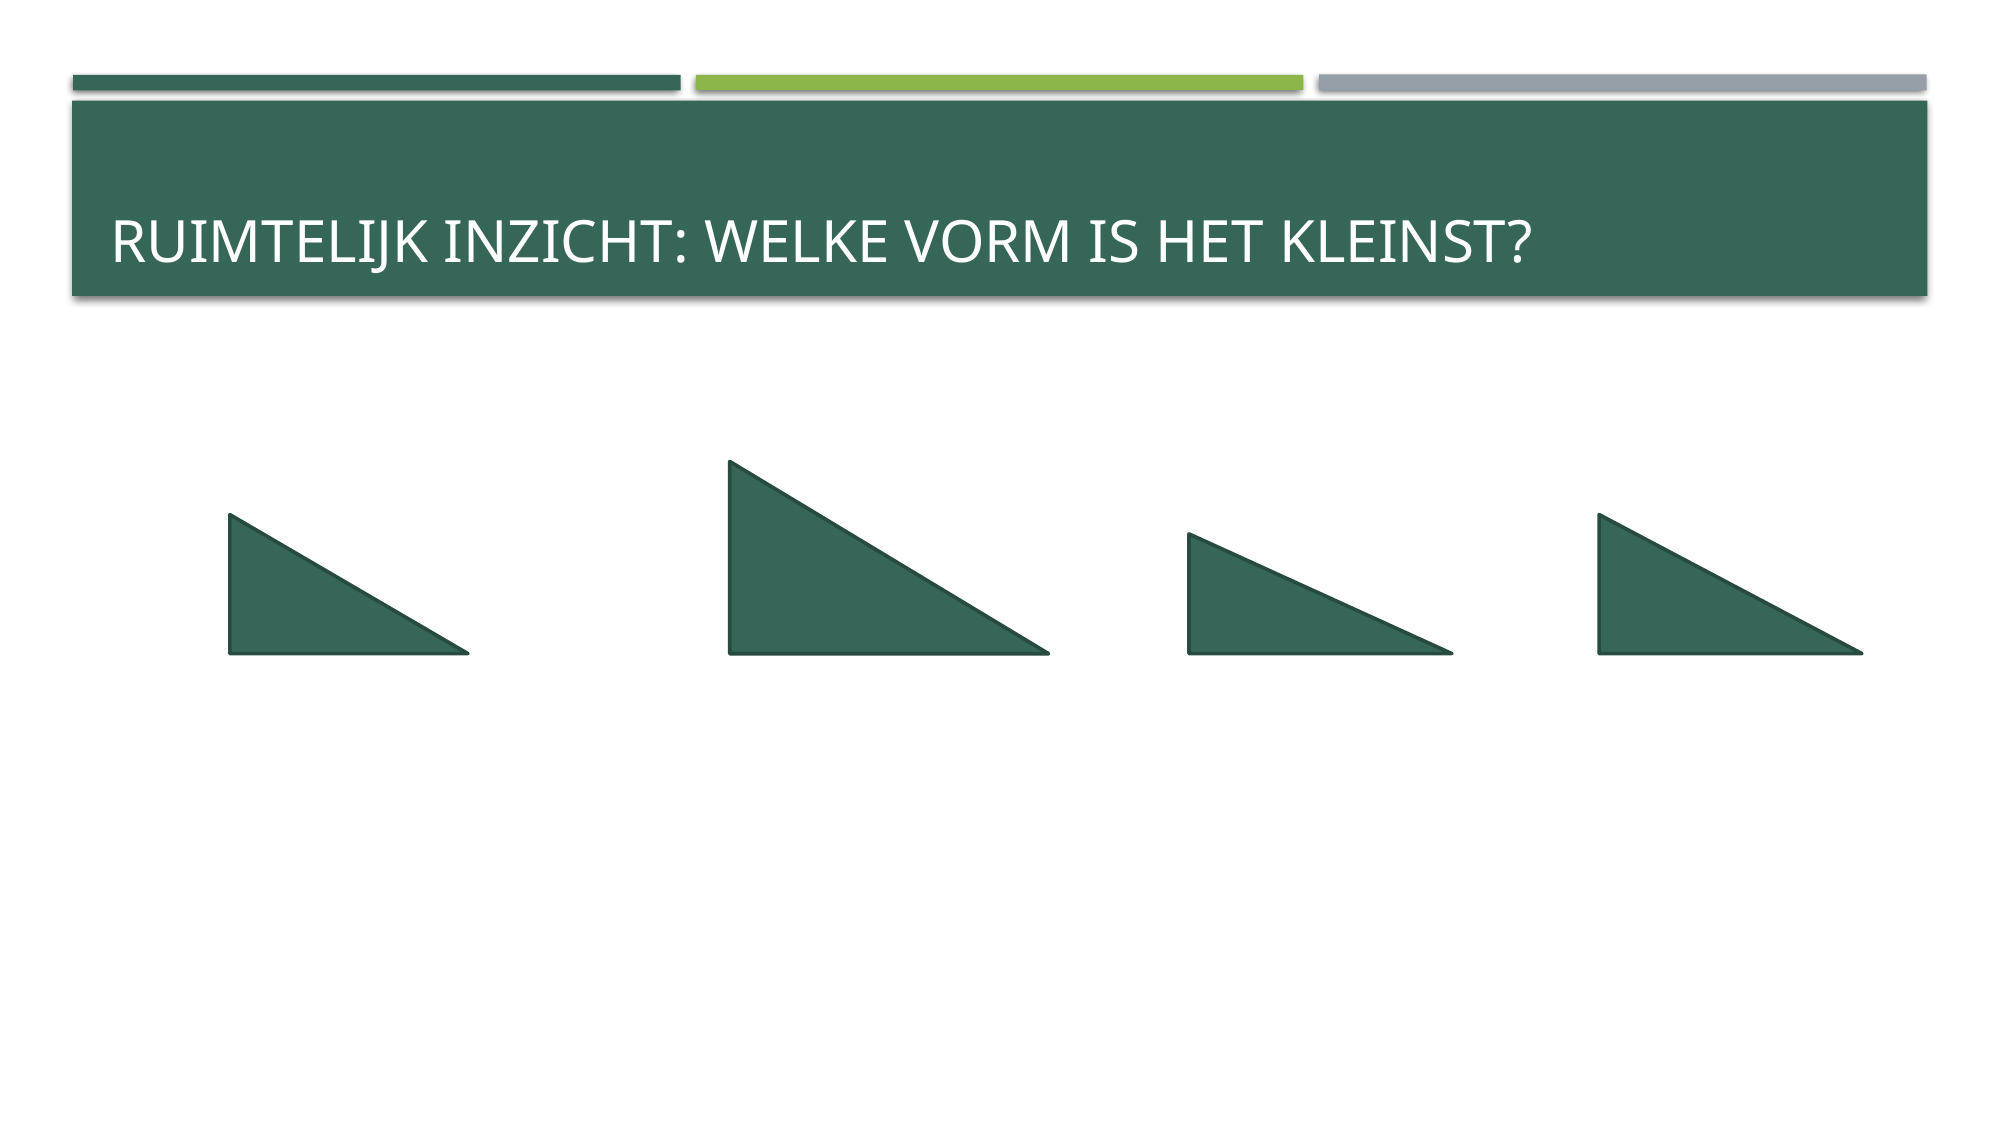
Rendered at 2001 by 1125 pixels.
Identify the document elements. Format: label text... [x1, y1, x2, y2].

title Ruimtelijk inzicht: Welke vorm is het kleinst? [95, 115, 1905, 282]
text_box [1187, 532, 1454, 656]
text_box [228, 513, 470, 656]
text_box [1597, 512, 1864, 656]
text_box [727, 459, 1051, 656]
